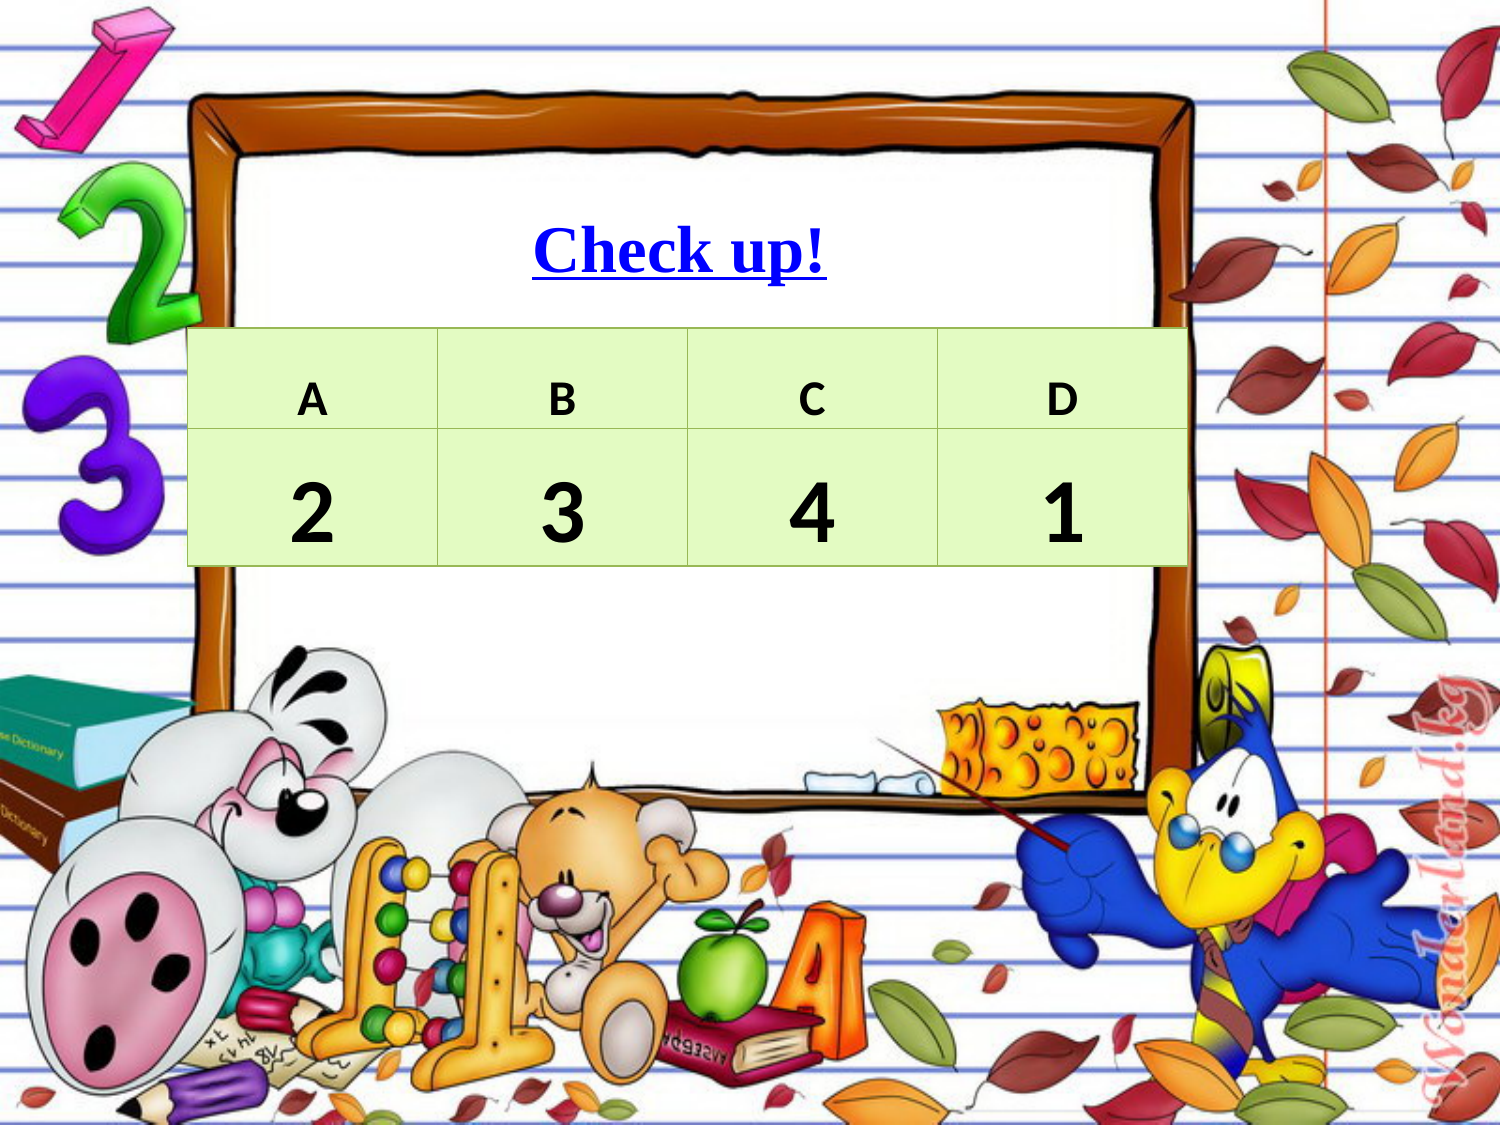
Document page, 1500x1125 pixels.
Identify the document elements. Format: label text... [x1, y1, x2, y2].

picture [0, 0, 1500, 1125]
table_cell 2 [188, 429, 437, 565]
list Check up! [82, 105, 1278, 848]
table_cell 1 [938, 429, 1187, 565]
table_header A [188, 329, 437, 428]
table_cell 4 [688, 429, 937, 565]
table_header C [688, 329, 937, 428]
table_header D [938, 329, 1187, 428]
table_header B [438, 329, 687, 428]
table_cell 3 [438, 429, 687, 565]
